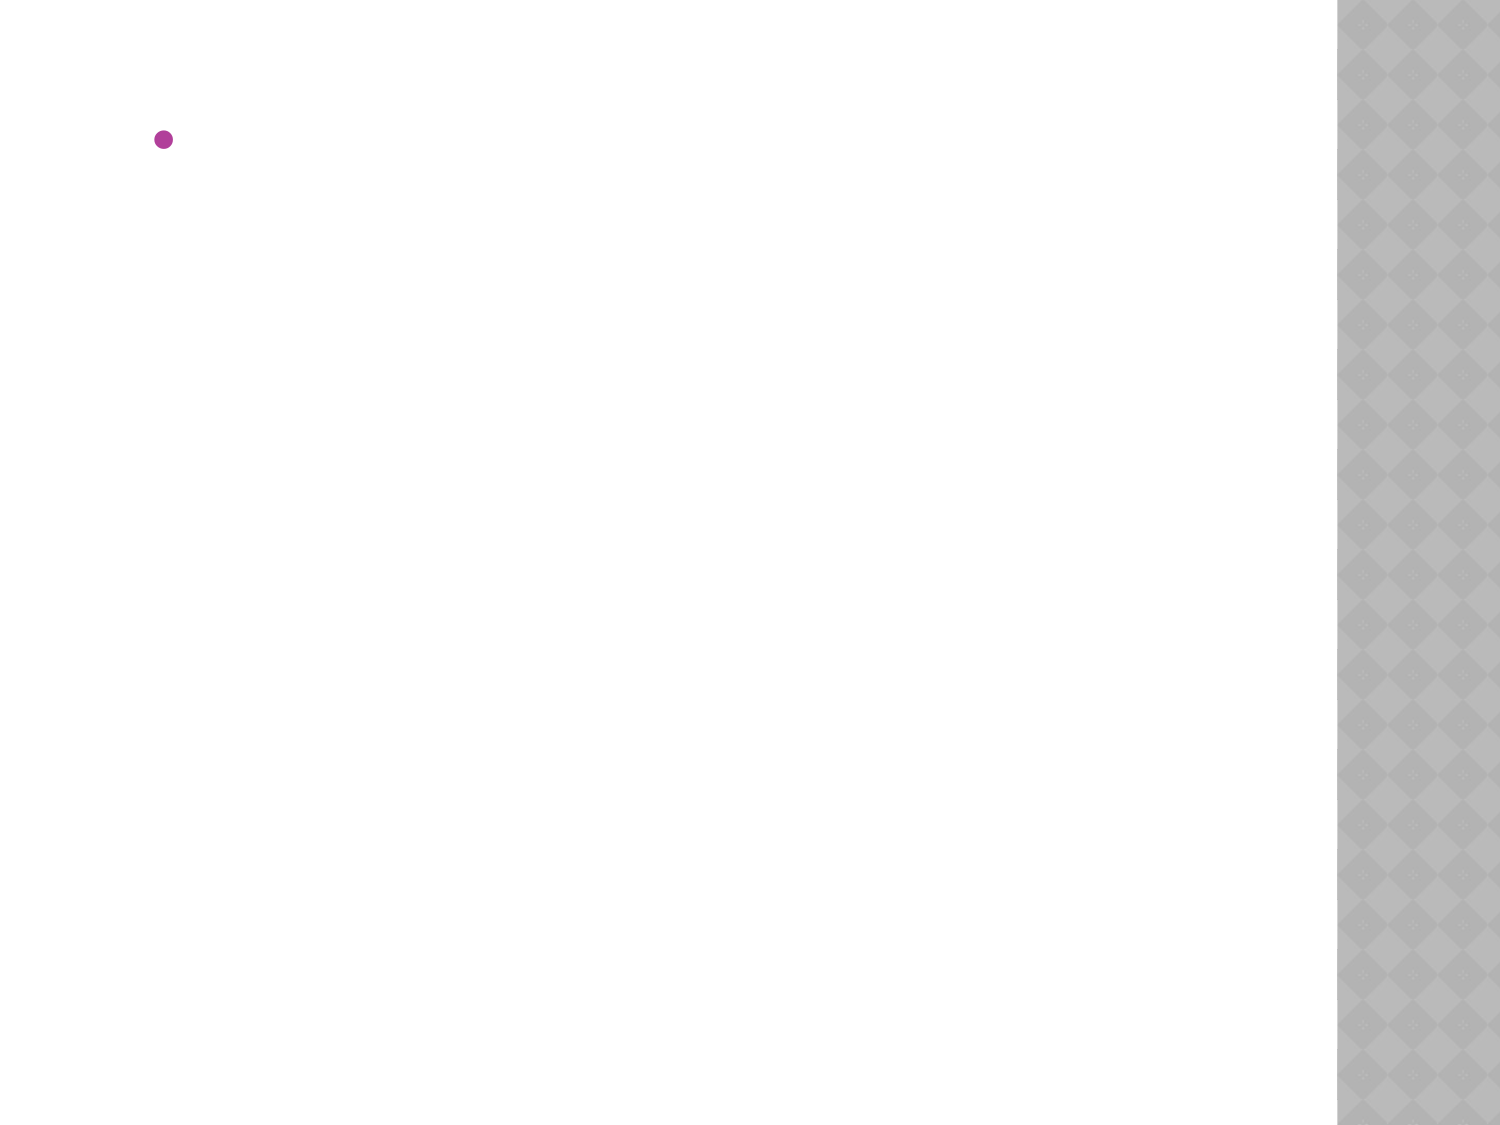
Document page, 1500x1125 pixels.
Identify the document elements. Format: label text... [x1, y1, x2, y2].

list Тіндерді гистологиялық өңдеу және кесінділерді бояу үшін жартылай автоматтар шығарылыған. Оған жататындар Америкалық – Аутотехникон, Ресейлік – Гистохроматор. [70, 93, 1258, 889]
